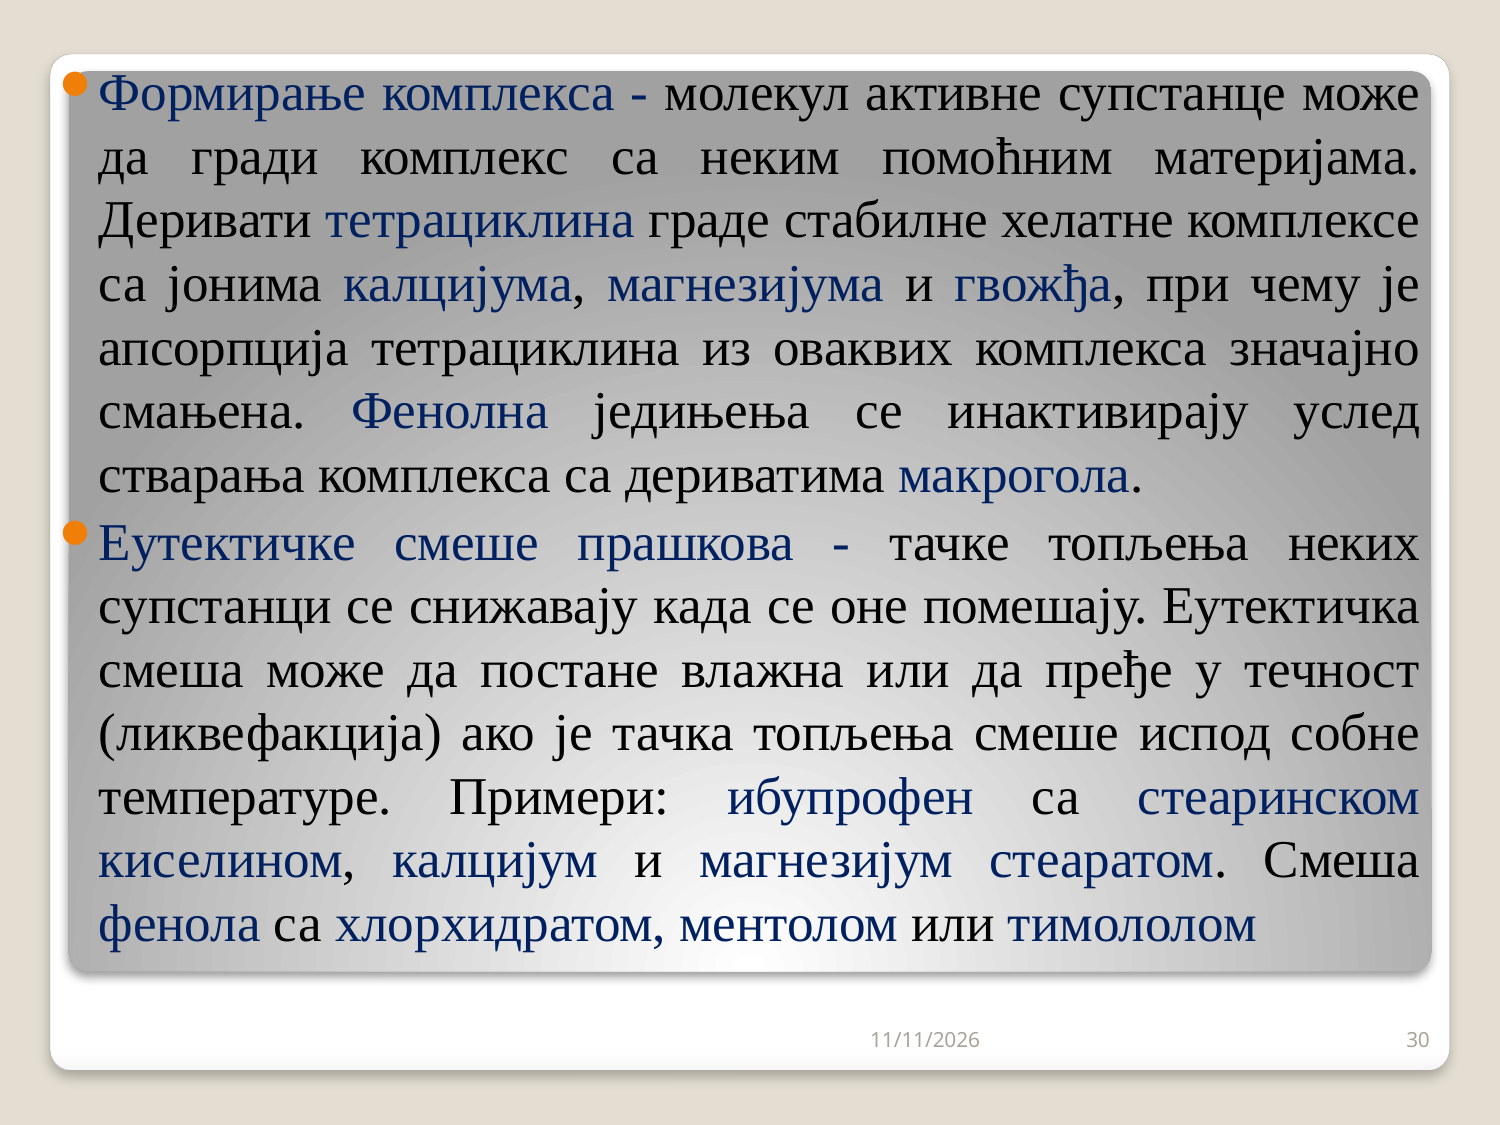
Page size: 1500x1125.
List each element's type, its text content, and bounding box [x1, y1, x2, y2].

slide_number 30 [1369, 1002, 1445, 1063]
list Формирање комплекса - молекул активне супстанце може да гради комплекс са неким помоћним материјама. Деривати тетрациклина граде стабилне хелатне комплексе са јонима калцијума, магнезијума и гвожђа, при чему је апсорпција тетрациклина из оваквих комплекса значајно смањена. Фенолна једињења се инактивирају услед стварања комплекса са дериватима макрогола. Еутектичке смеше прашкова - тачке топљења неких супстанци се снижавају када се оне помешају. Еутектичка смеша може да постане влажна или да пређе у течност (ликвефакција) ако је тачка топљења смеше испод собне температуре. Примери: ибупрофен са стеаринском киселином, калцијум и магнезијум стеаратом. Смеша фенола са хлорхидратом, ментолом или тимололом [29, 42, 1436, 1083]
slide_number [619, 1002, 995, 1063]
